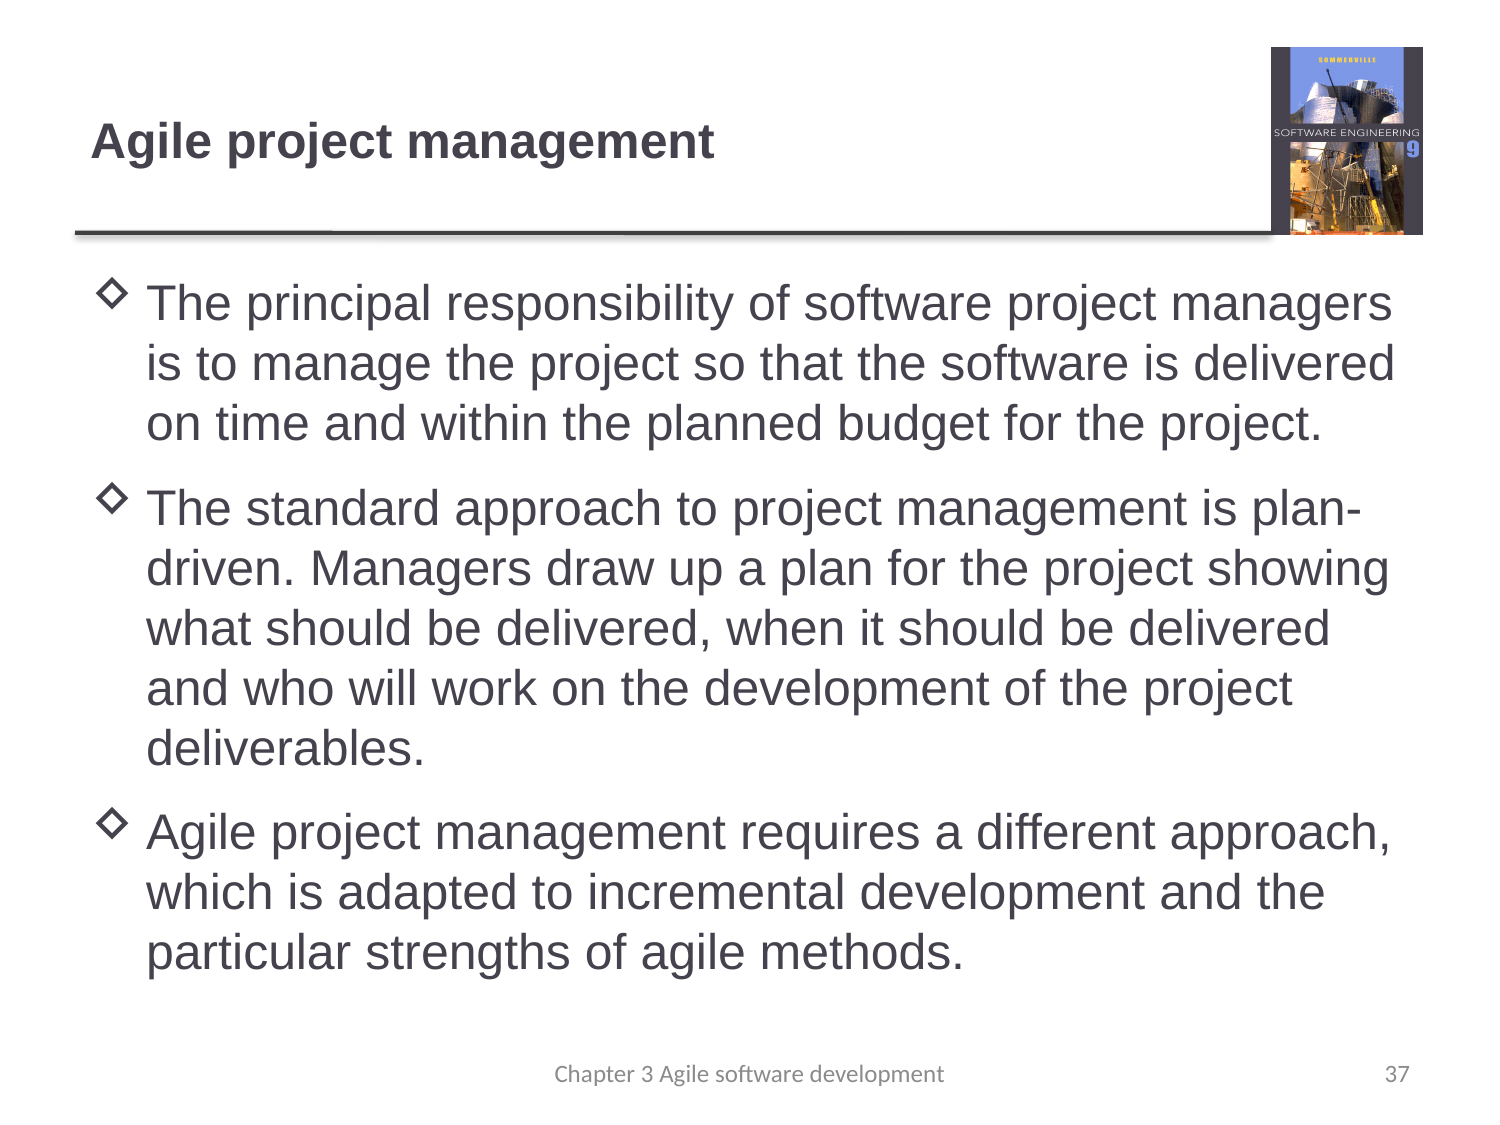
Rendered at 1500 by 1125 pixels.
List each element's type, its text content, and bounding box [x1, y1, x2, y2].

title Agile project management [74, 44, 1272, 233]
footer Chapter 3 Agile software development [512, 1042, 988, 1103]
list The principal responsibility of software project managers is to manage the project so that the software is delivered on time and within the planned budget for the project. The standard approach to project management is plan-driven. Managers draw up a plan for the project showing what should be delivered, when it should be delivered and who will work on the development of the project deliverables. Agile project management requires a different approach, which is adapted to incremental development and the particular strengths of agile methods. [75, 262, 1425, 1005]
picture [1272, 47, 1423, 235]
slide_number 37 [1074, 1042, 1425, 1103]
